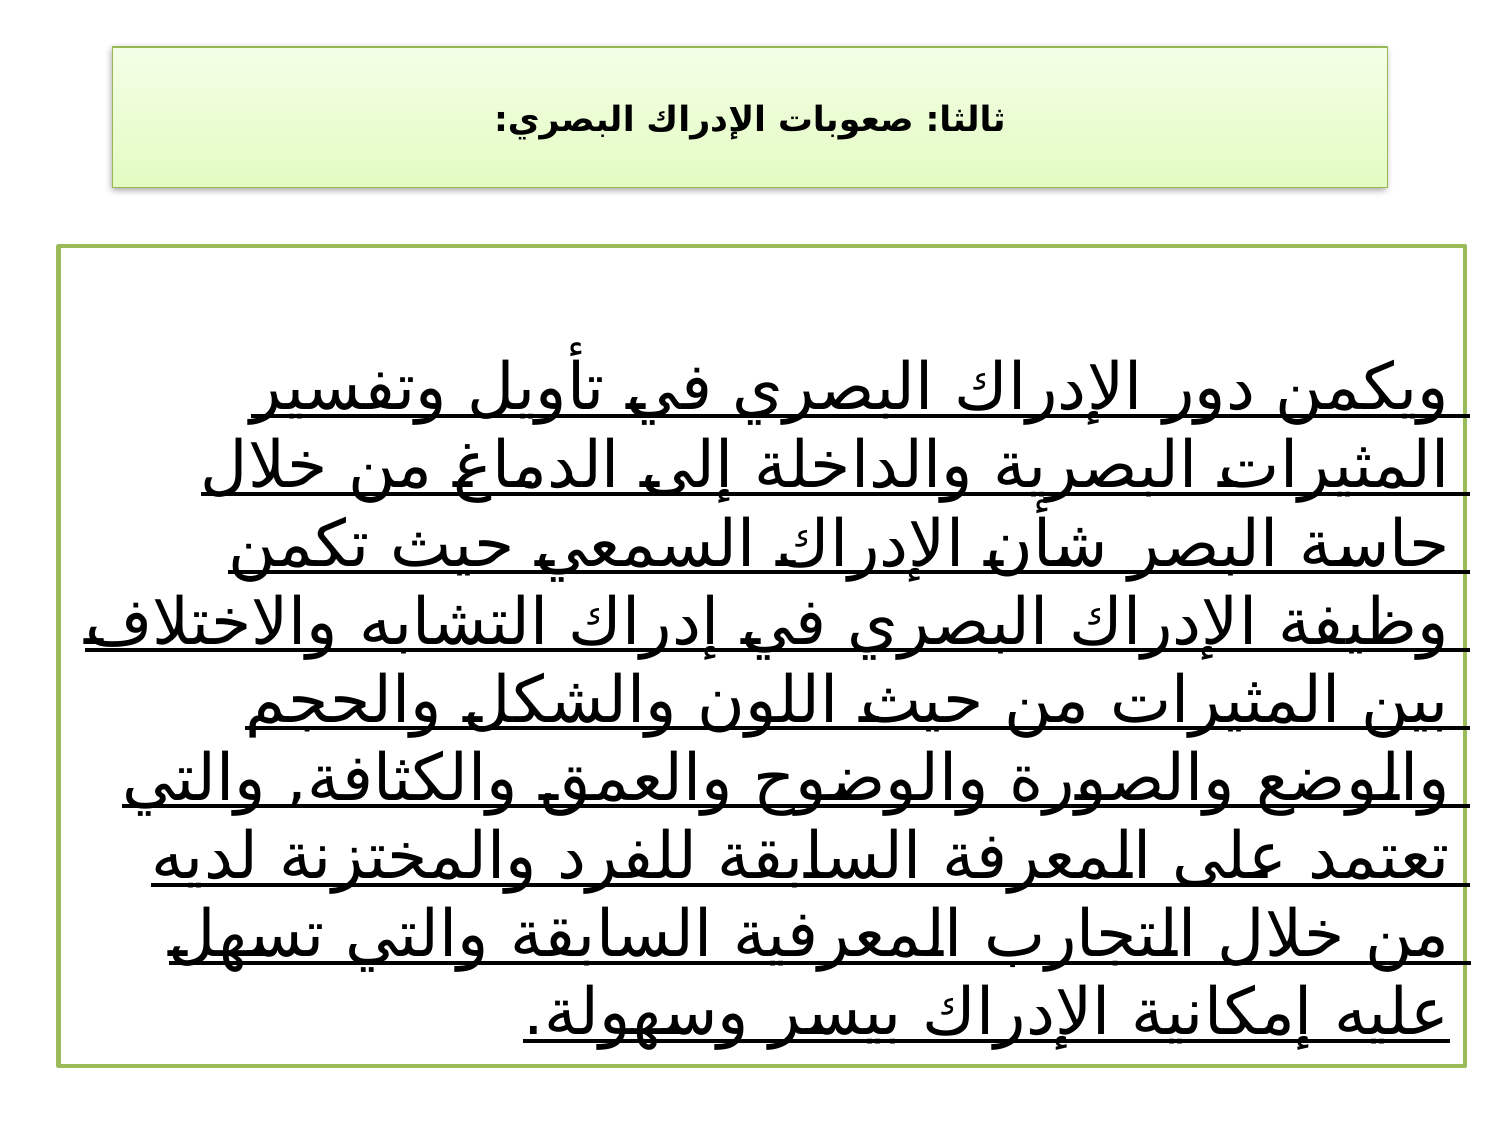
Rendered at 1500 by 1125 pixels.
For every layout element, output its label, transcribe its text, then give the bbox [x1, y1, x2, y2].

title ثالثا: صعوبات الإدراك البصري: [112, 46, 1388, 188]
subtitle ويكمن دور الإدراك البصري في تأويل وتفسير المثيرات البصرية والداخلة إلى الدماغ من خلال حاسة البصر شأن الإدراك السمعي حيث تكمن وظيفة الإدراك البصري في إدراك التشابه والاختلاف بين المثيرات من حيث اللون والشكل والحجم والوضع والصورة والوضوح والعمق والكثافة, والتي تعتمد على المعرفة السابقة للفرد والمختزنة لديه من خلال التجارب المعرفية السابقة والتي تسهل عليه إمكانية الإدراك بيسر وسهولة. [56, 244, 1467, 1068]
